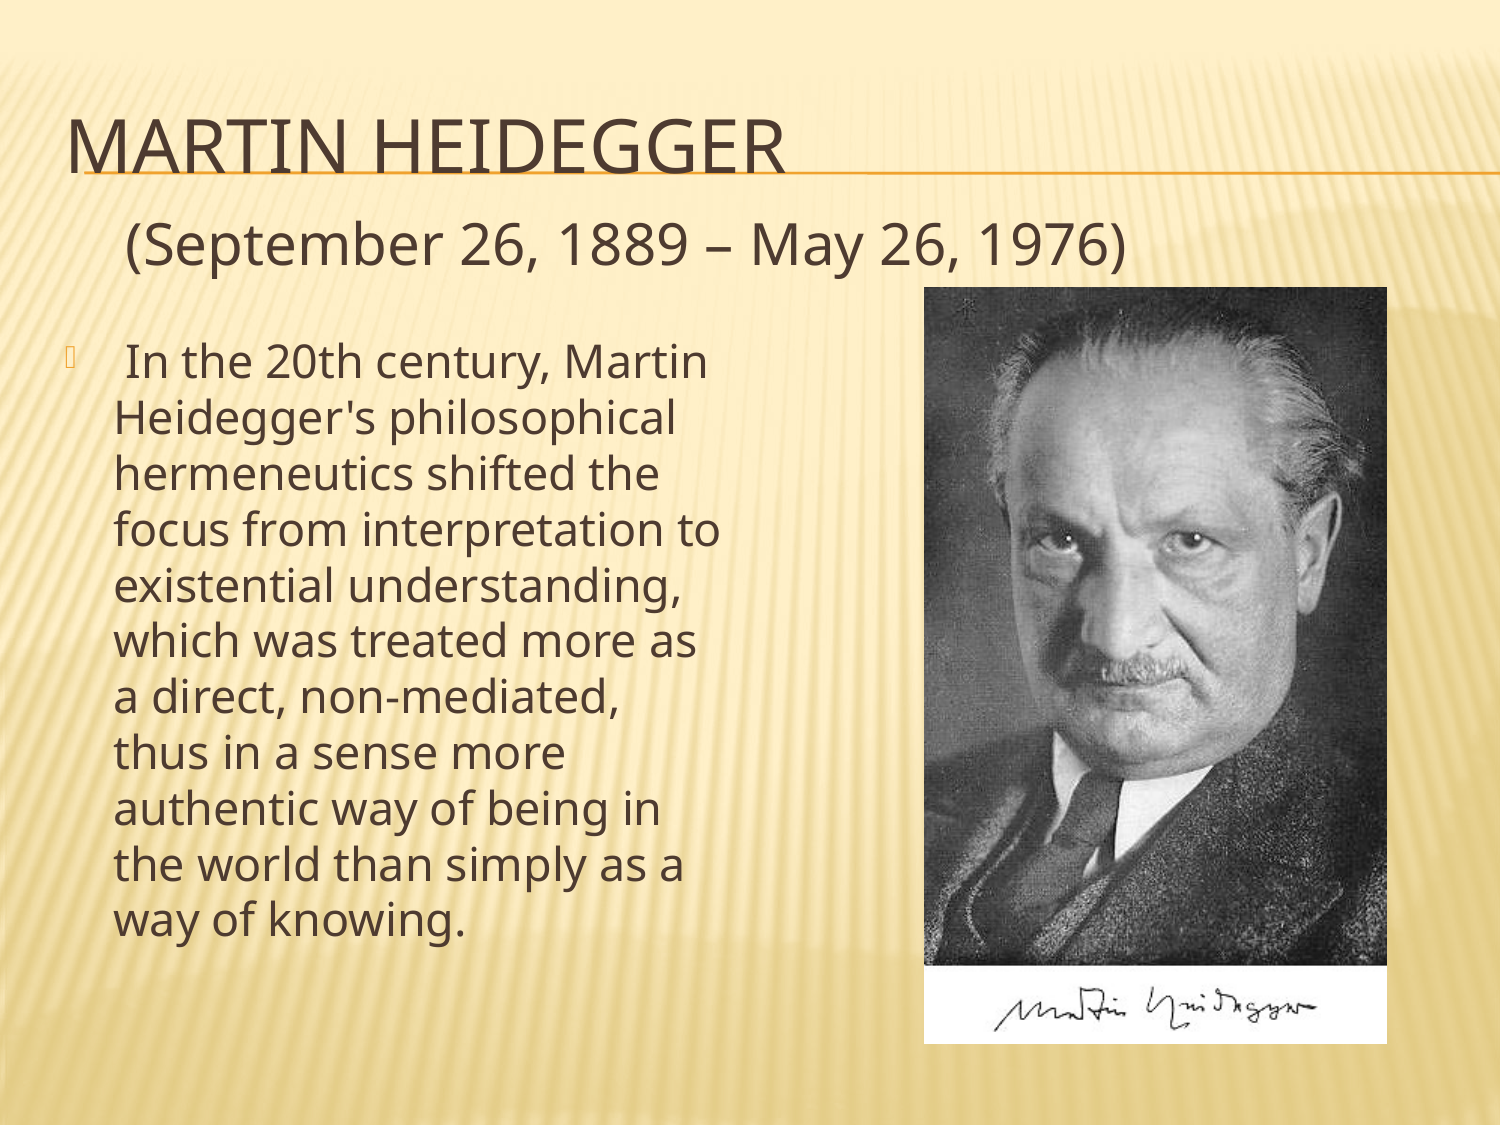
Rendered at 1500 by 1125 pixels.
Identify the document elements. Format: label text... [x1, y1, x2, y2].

list (September 26, 1889 – May 26, 1976) [50, 200, 1438, 288]
title Martin Heidegger [49, 75, 1475, 213]
list In the 20th century, Martin Heidegger's philosophical hermeneutics shifted the focus from interpretation to existential understanding, which was treated more as a direct, non-mediated, thus in a sense more authentic way of being in the world than simply as a way of knowing. [50, 324, 738, 1038]
picture [924, 287, 1388, 1044]
